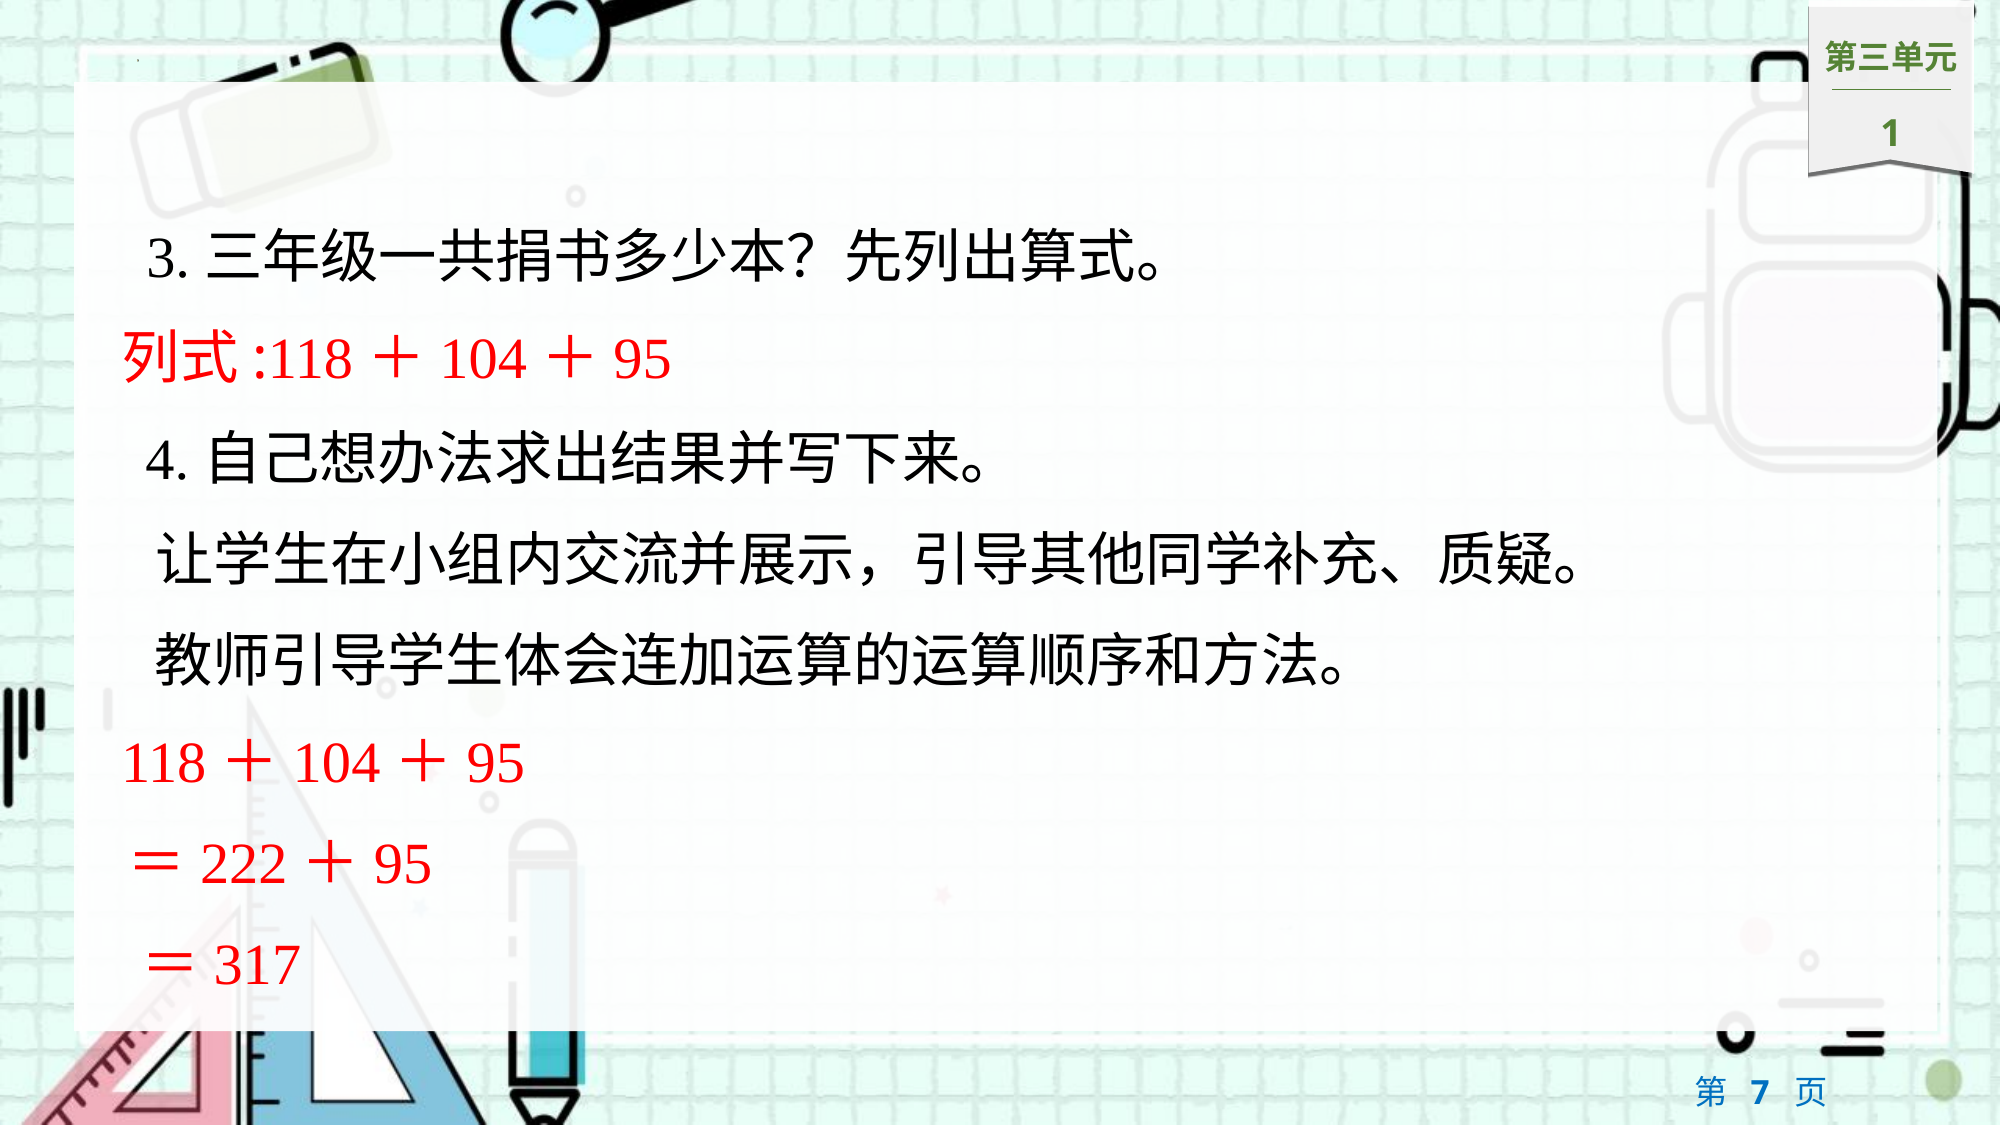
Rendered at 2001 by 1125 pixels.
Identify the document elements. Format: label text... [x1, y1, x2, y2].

text_box 4.自己想办法求出结果并写下来。 [145, 386, 1019, 492]
text_box 让学生在小组内交流并展示，引导其他同学补充、质疑。 [155, 487, 1613, 593]
text_box ＝222＋95 [127, 790, 433, 895]
text_box 3.三年级一共捐书多少本？先列出算式。 [146, 184, 1195, 290]
text_box 列式:118＋104＋95 [121, 285, 672, 391]
picture [0, 0, 2000, 1125]
text_box 118＋104＋95 [121, 689, 526, 795]
text_box 教师引导学生体会连加运算的运算顺序和方法。 [154, 588, 1378, 694]
text_box ＝317 [141, 891, 302, 996]
picture [1938, 168, 1971, 176]
